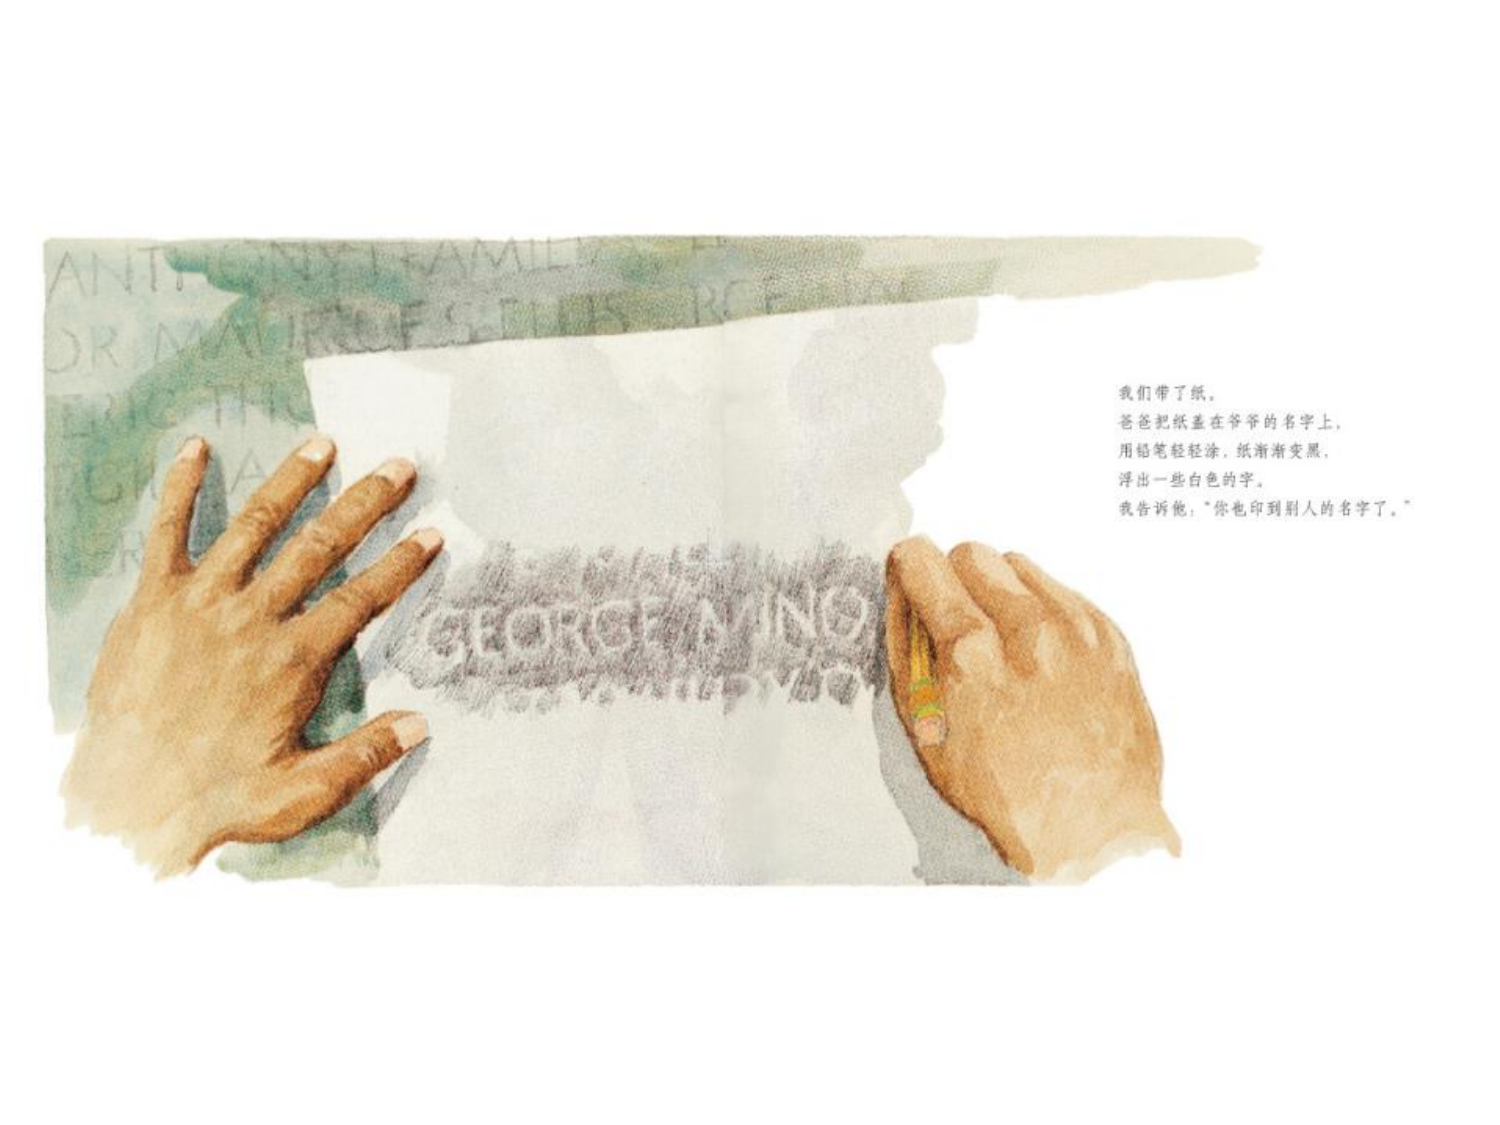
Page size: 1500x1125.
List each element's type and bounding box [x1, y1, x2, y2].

picture [0, 196, 1500, 929]
